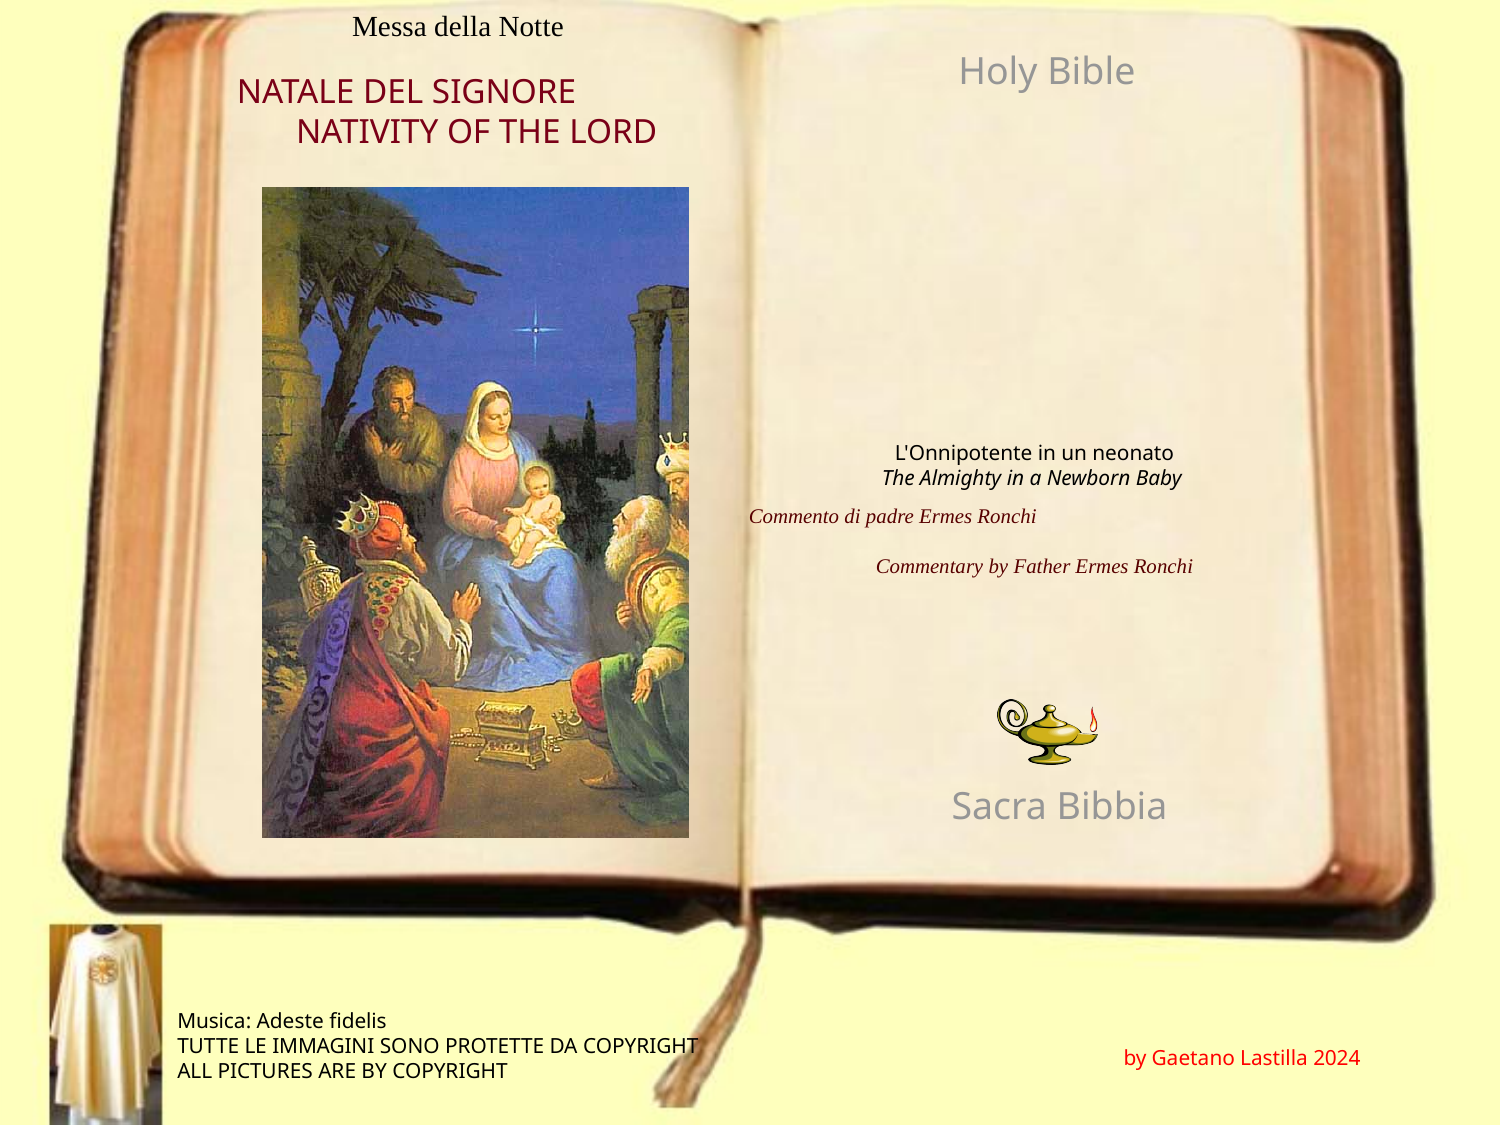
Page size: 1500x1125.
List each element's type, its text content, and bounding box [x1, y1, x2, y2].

text_box NATALE DEL SIGNORE NATIVITY OF THE LORD [212, 62, 750, 157]
text_box Holy Bible [943, 39, 1151, 99]
text_box Messa della Notte [337, 0, 579, 50]
text_box Musica: Adeste fidelis TUTTE LE IMMAGINI SONO PROTETTE DA COPYRIGHT ALL PICTURES ARE BY COPYRIGHT [162, 999, 1138, 1090]
text_box Sacra Bibbia [747, 774, 1373, 835]
text_box L'Onnipotente in un neonato The Almighty in a Newborn Baby [759, 431, 1310, 495]
picture [0, 0, 1500, 1125]
text_box Commento di padre Ermes Ronchi Commentary by Father Ermes Ronchi [732, 495, 1337, 586]
text_box by Gaetano Lastilla 2024 [862, 1037, 1375, 1078]
